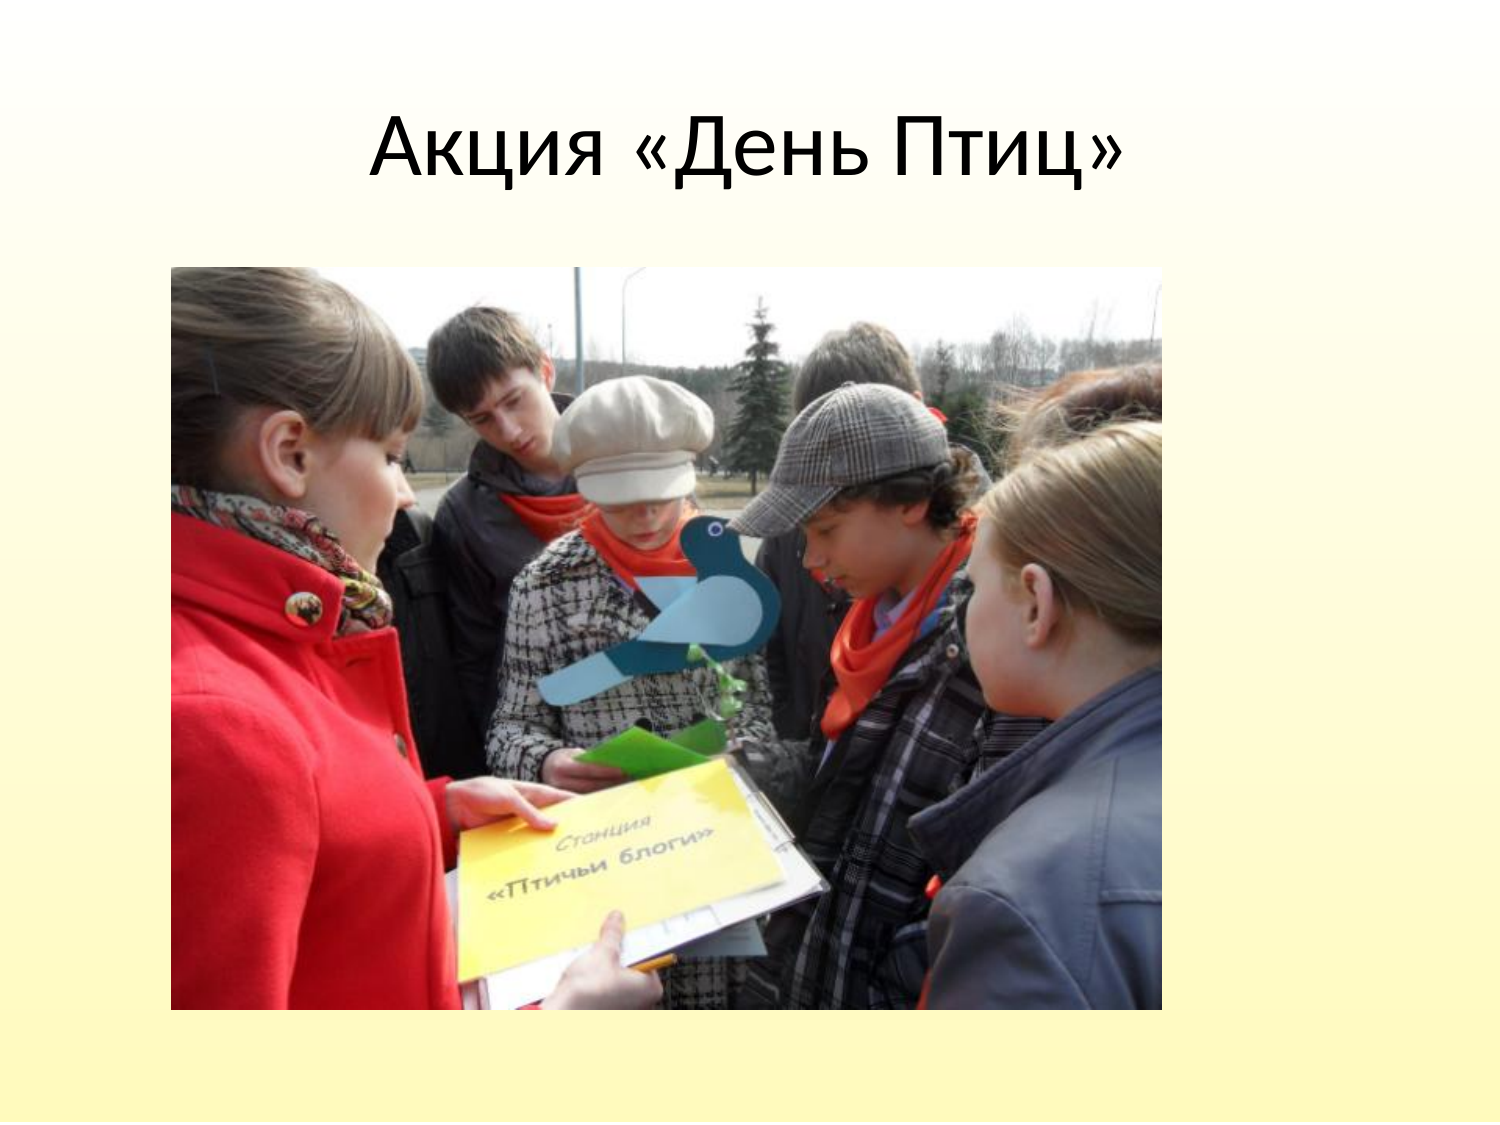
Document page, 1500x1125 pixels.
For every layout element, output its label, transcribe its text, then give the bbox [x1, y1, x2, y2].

title Акция «День Птиц» [75, 45, 1425, 233]
text_box [0, 0, 1500, 1122]
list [170, 266, 1162, 1010]
